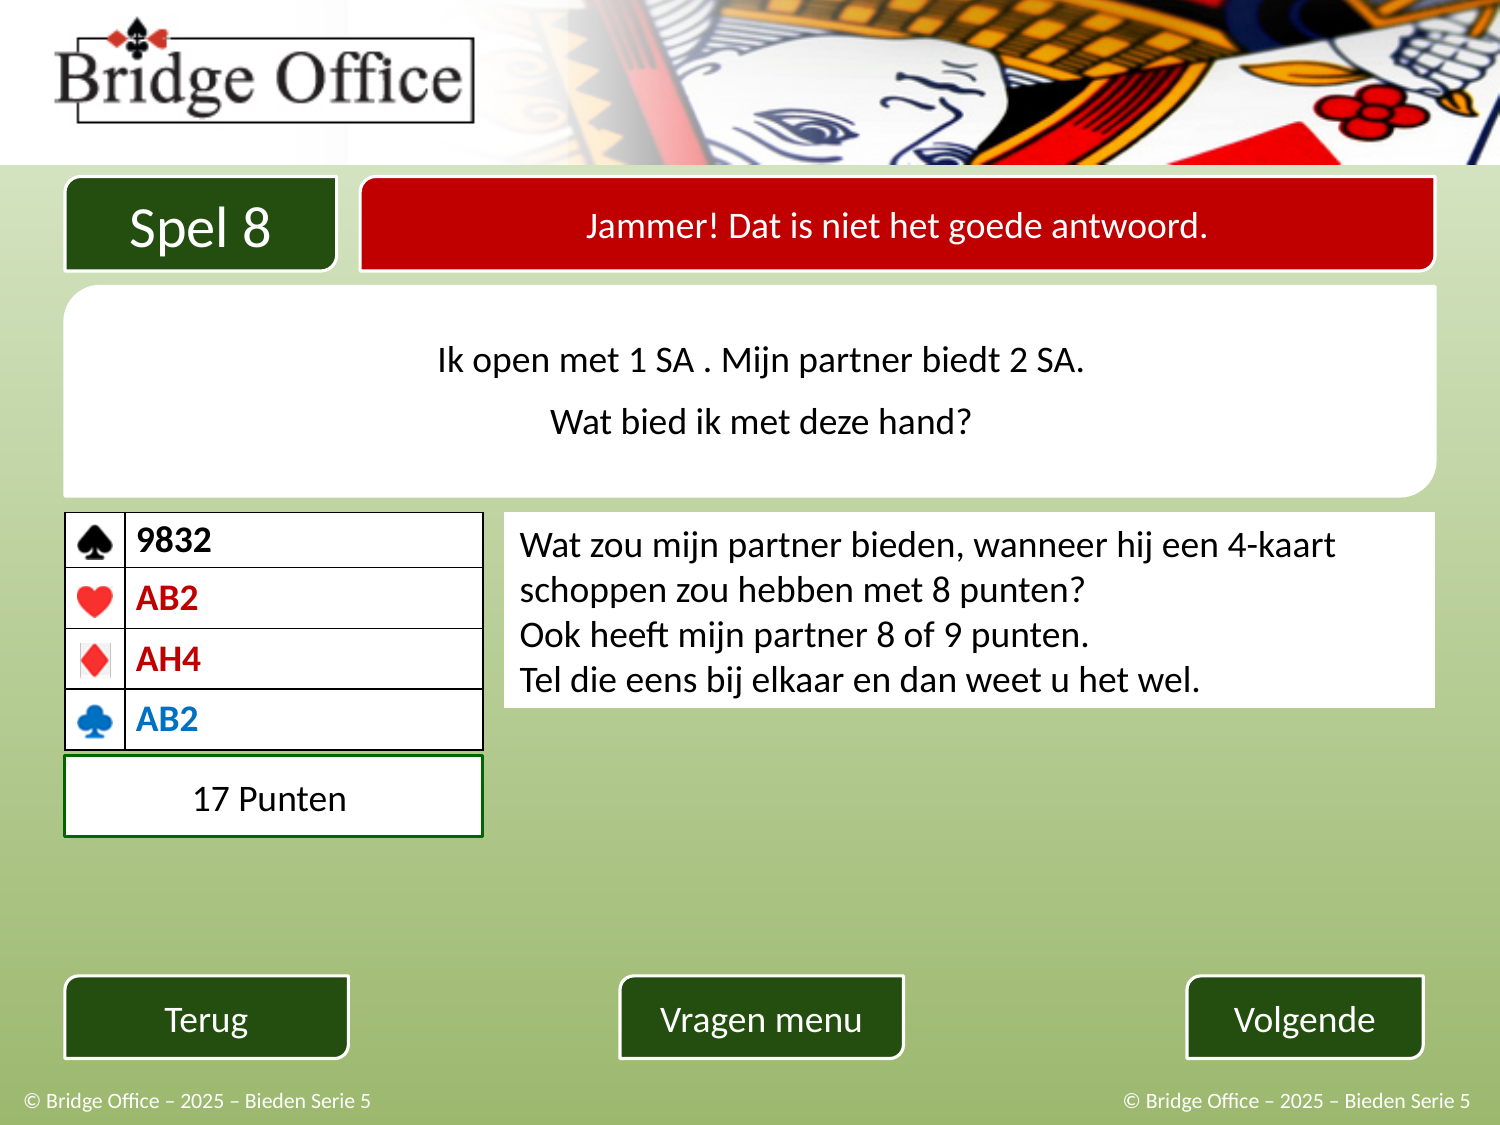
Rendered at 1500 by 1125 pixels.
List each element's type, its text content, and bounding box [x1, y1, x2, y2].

picture [77, 524, 114, 561]
table_cell AB2 [126, 568, 482, 628]
text_box Vragen menu [618, 974, 906, 1061]
text_box [63, 284, 1437, 498]
picture [0, 0, 1500, 166]
picture [77, 703, 114, 740]
text_box Volgende [1185, 974, 1425, 1061]
text_box Ik open met 1 SA . Mijn partner biedt 2 SA. [405, 327, 1119, 388]
table_header [66, 513, 124, 567]
text_box Wat bied ik met deze hand? [528, 389, 995, 450]
text_box Wat zou mijn partner bieden, wanneer hij een 4-kaart schoppen zou hebben met 8 punten? Ook heeft mijn partner 8 of 9 punten. Tel die eens bij elkaar en dan weet u het wel. [504, 512, 1435, 708]
text_box Spel 8 [63, 179, 339, 273]
table_cell [66, 568, 124, 628]
table_cell [66, 629, 124, 688]
table_header 9832 [126, 513, 482, 567]
text_box © Bridge Office – 2025 – Bieden Serie 5 [8, 1079, 393, 1121]
picture [77, 643, 114, 679]
picture [77, 585, 114, 618]
text_box 17 Punten [63, 754, 484, 838]
text_box Terug [63, 974, 350, 1061]
table_cell [66, 690, 124, 749]
text_box Jammer! Dat is niet het goede antwoord. [358, 179, 1437, 273]
text_box © Bridge Office – 2025 – Bieden Serie 5 [1107, 1079, 1500, 1121]
table_cell AB2 [126, 690, 482, 749]
table_cell AH4 [126, 629, 482, 688]
